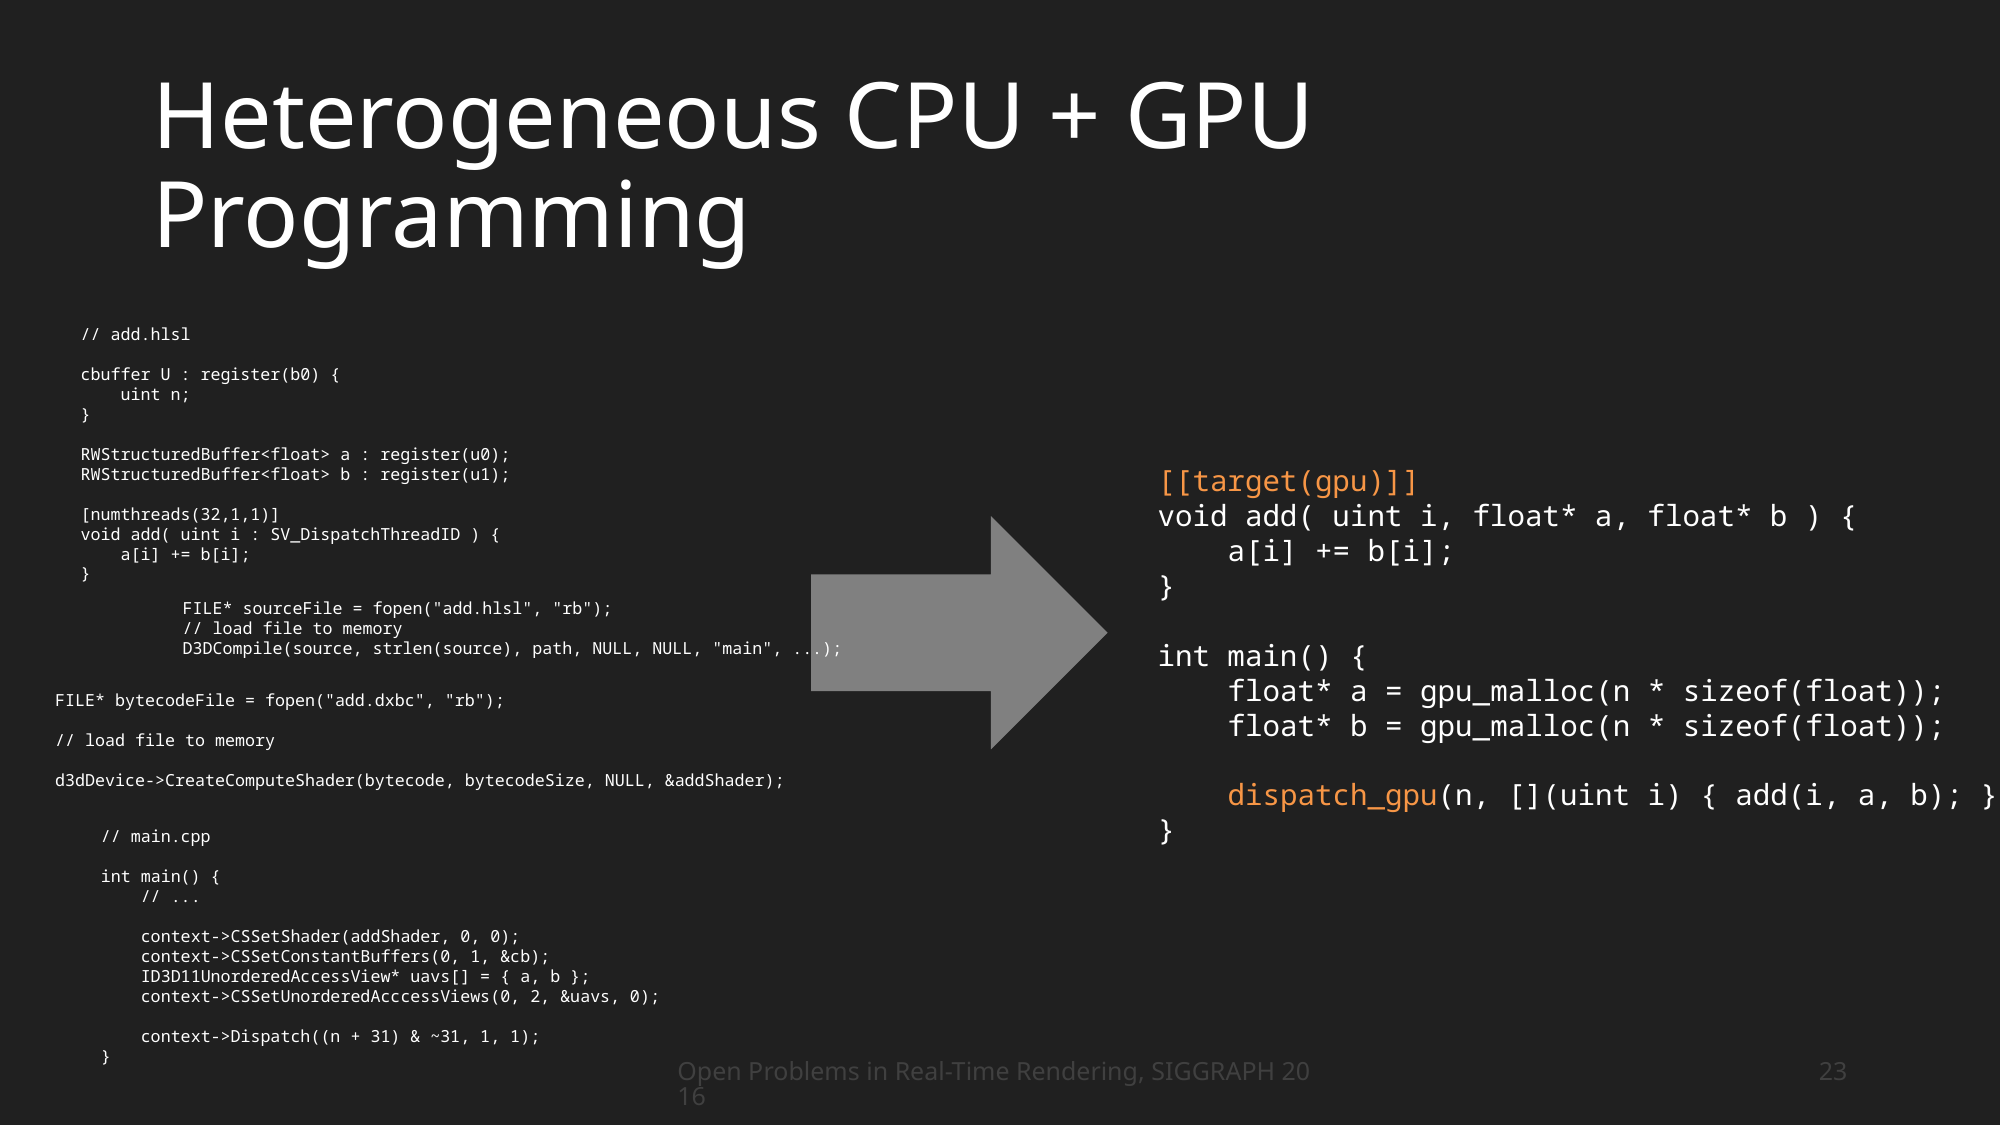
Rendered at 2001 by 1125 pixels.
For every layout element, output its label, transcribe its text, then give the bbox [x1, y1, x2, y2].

footer Open Problems in Real-Time Rendering, SIGGRAPH 2016 [662, 1042, 1338, 1103]
text_box [810, 514, 1109, 751]
text_box [[target(gpu)]] void add( uint i, float* a, float* b ) { a[i] += b[i]; } int main() { float* a = gpu_malloc(n * sizeof(float)); float* b = gpu_malloc(n * sizeof(float)); dispatch_gpu(n, [](uint i) { add(i, a, b); }); } [1143, 454, 1939, 812]
slide_number 23 [1412, 1042, 1863, 1103]
text_box FILE* sourceFile = fopen("add.hlsl", "rb"); // load file to memory D3DCompile(source, strlen(source), path, NULL, NULL, "main", ...); [167, 590, 332, 697]
text_box // add.hlsl cbuffer U : register(b0) { uint n; } RWStructuredBuffer<float> a : register(u0); RWStructuredBuffer<float> b : register(u1); [numthreads(32,1,1)] void add( uint i : SV_DispatchThreadID ) { a[i] += b[i]; } [65, 316, 467, 697]
text_box // main.cpp int main() { // ... context->CSSetShader(addShader, 0, 0); context->CSSetConstantBuffers(0, 1, &cb); ID3D11UnorderedAccessView* uavs[] = { a, b }; context->CSSetUnorderedAcccessViews(0, 2, &uavs, 0); context->Dispatch((n + 31) & ~31, 1, 1); } [86, 818, 250, 925]
text_box FILE* bytecodeFile = fopen("add.dxbc", "rb"); // load file to memory d3dDevice->CreateComputeShader(bytecode, bytecodeSize, NULL, &addShader); [40, 682, 205, 789]
title Heterogeneous CPU + GPU Programming [137, 59, 1863, 278]
